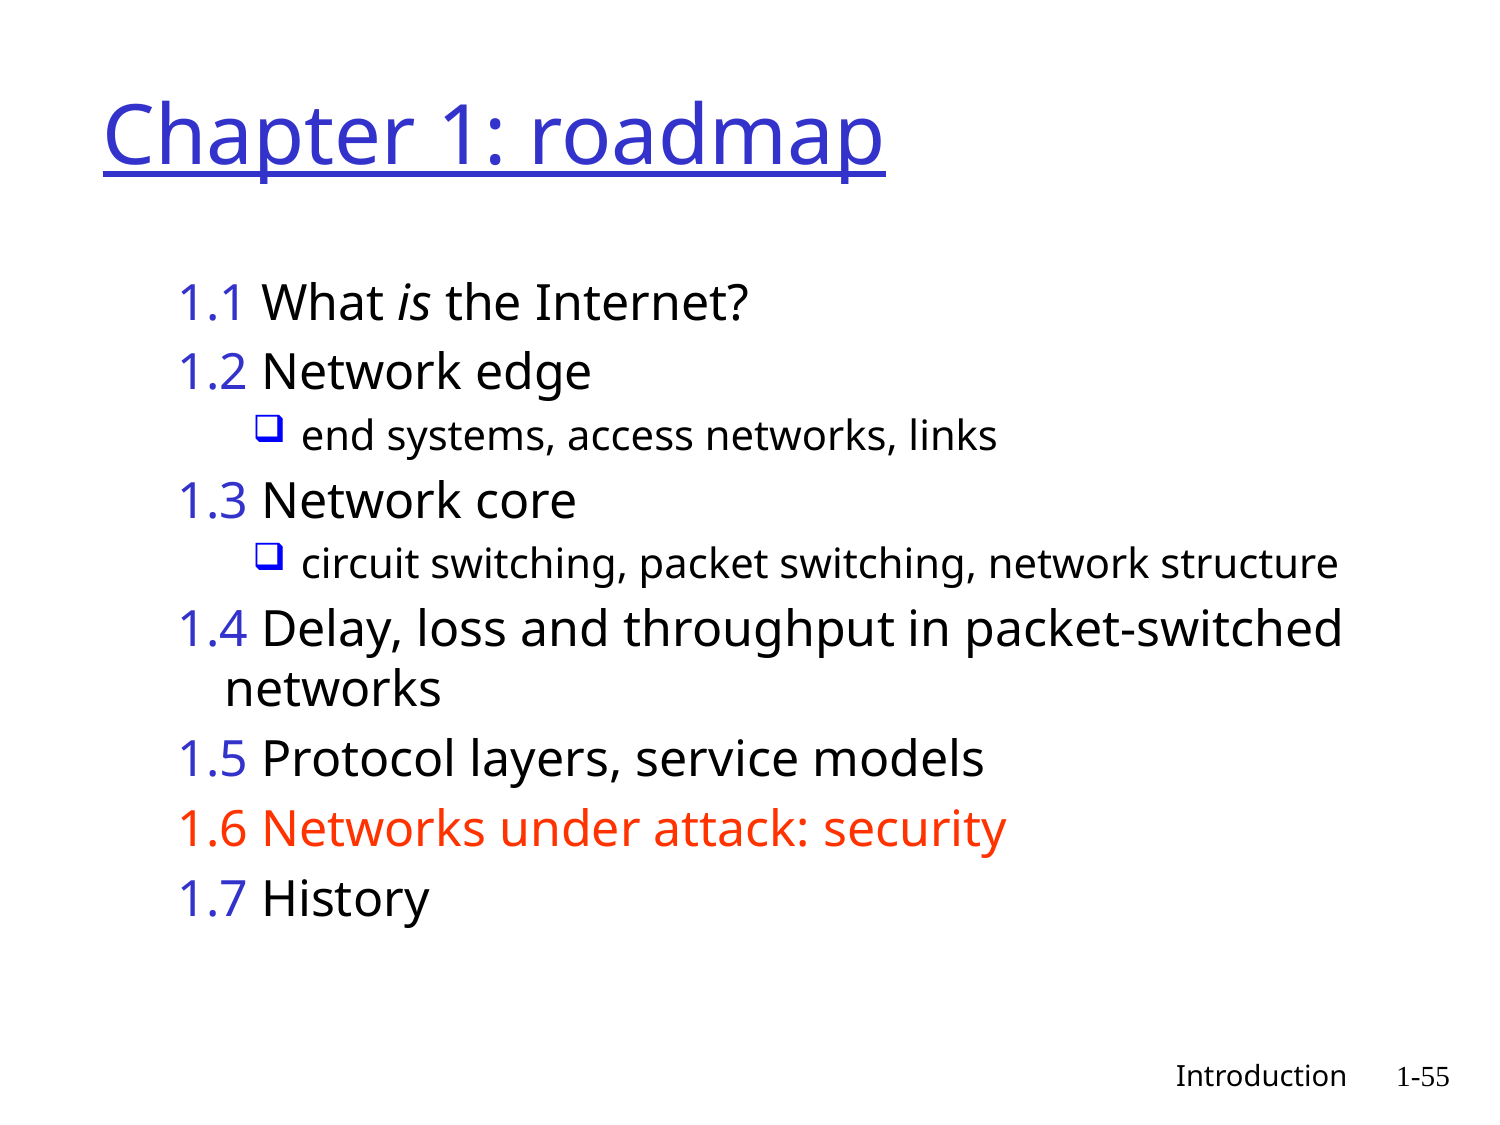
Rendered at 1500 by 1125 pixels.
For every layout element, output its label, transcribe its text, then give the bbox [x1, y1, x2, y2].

footer Introduction [887, 1049, 1362, 1125]
slide_number 1-55 [1362, 1049, 1466, 1125]
list 1.1 What is the Internet? 1.2 Network edge end systems, access networks, links 1.3 Network core circuit switching, packet switching, network structure 1.4 Delay, loss and throughput in packet-switched networks 1.5 Protocol layers, service models 1.6 Networks under attack: security 1.7 History [87, 262, 1435, 1026]
title Chapter 1: roadmap [87, 37, 1363, 226]
